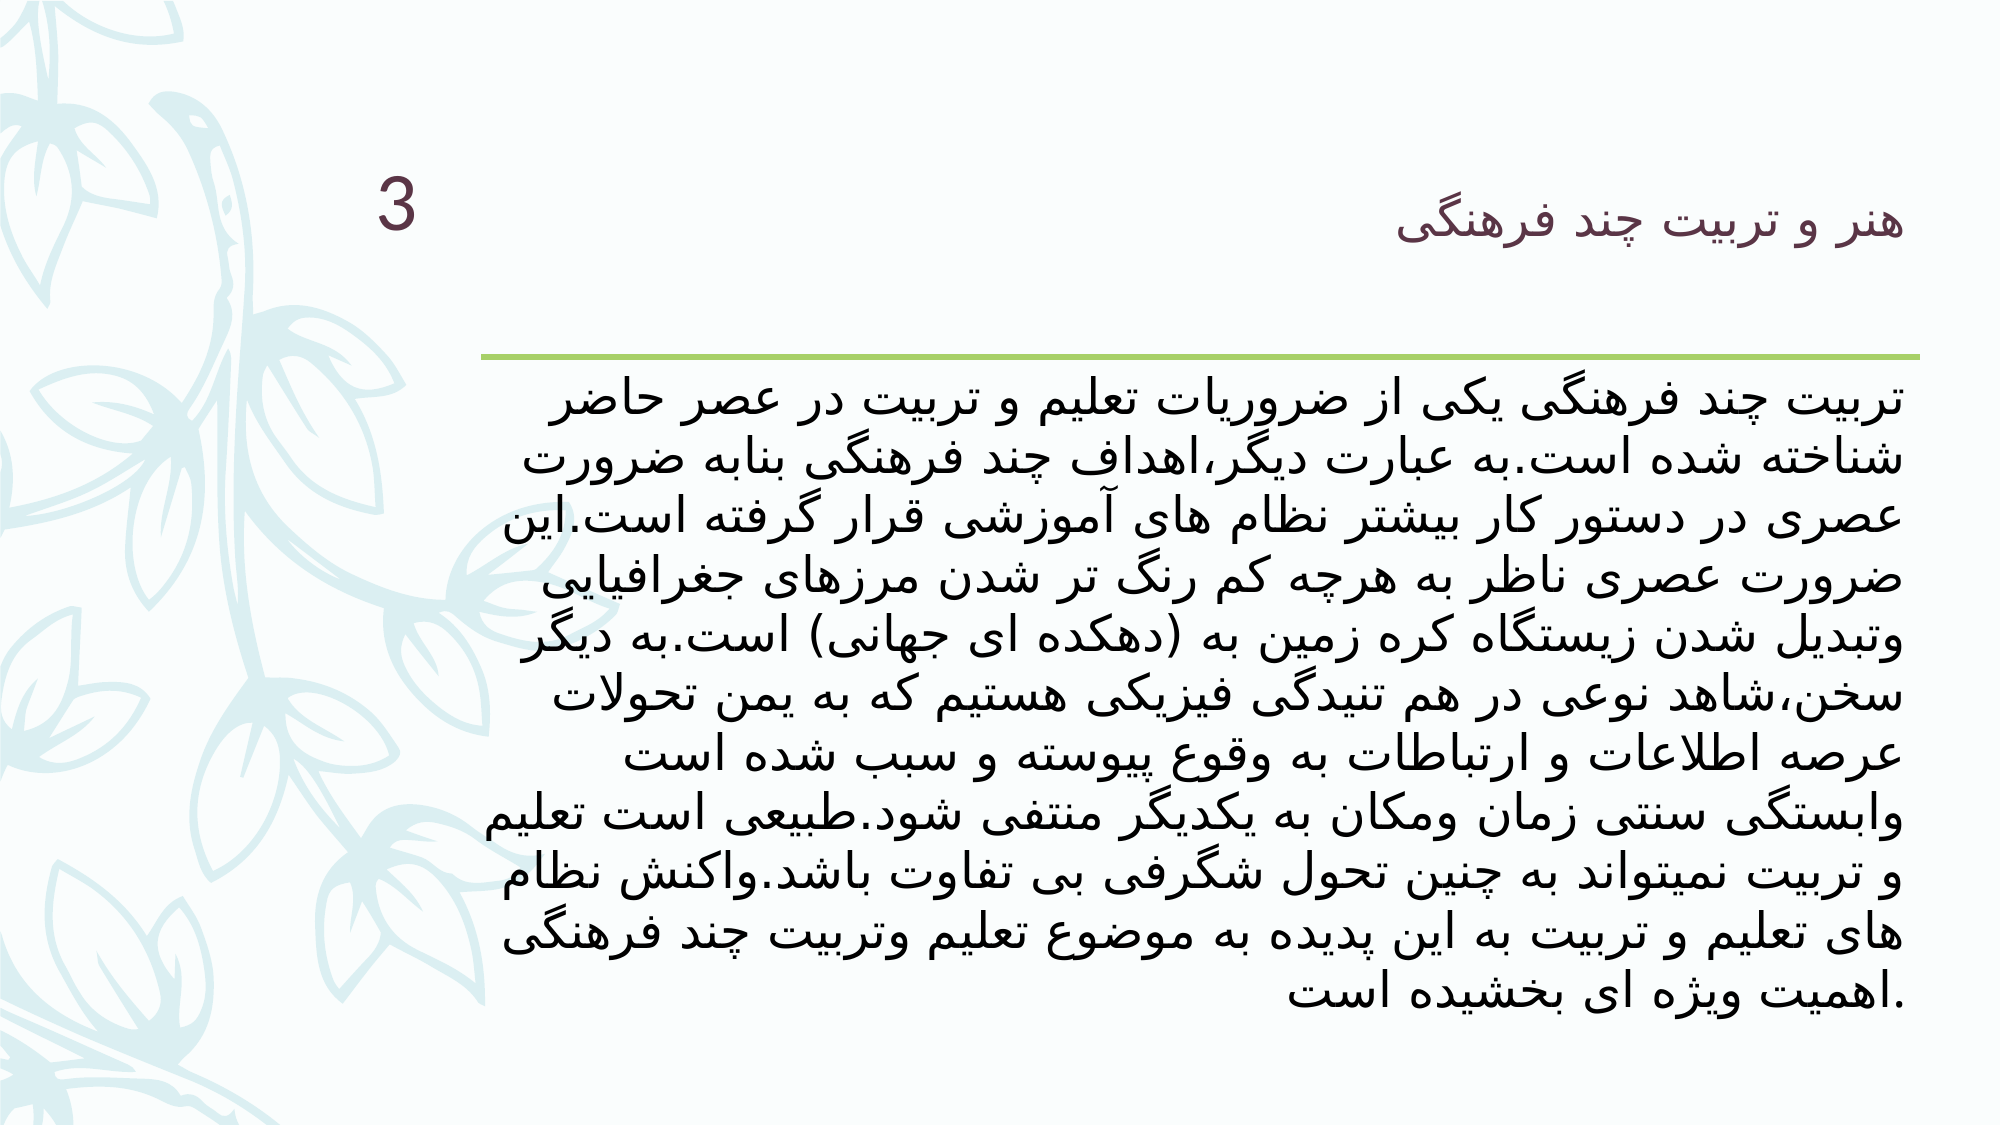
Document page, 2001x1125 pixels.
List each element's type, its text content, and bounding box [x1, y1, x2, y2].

text_box 3 [333, 119, 460, 255]
title هنر و تربیت چند فرهنگی تربیت چند فرهنگی یکی از ضروریات تعلیم و تربیت در عصر حاضر شناخته شده است.به عبارت دیگر،اهداف چند فرهنگی بنابه ضرورت عصری در دستور کار بیشتر نظام های آموزشی قرار گرفته است.این ضرورت عصری ناظر به هرچه کم رنگ تر شدن مرزهای جغرافیایی وتبدیل شدن زیستگاه کره زمین به (دهکده ای جهانی) است.به دیگر سخن،شاهد نوعی در هم تنیدگی فیزیکی هستیم که به یمن تحولات عرصه اطلاعات و ارتباطات به وقوع پیوسته و سبب شده است وابستگی سنتی زمان ومکان به یکدیگر منتفی شود.طبیعی است تعلیم و تربیت نمیتواند به چنین تحول شگرفی بی تفاوت باشد.واکنش نظام های تعلیم و تربیت به این پدیده به موضوع تعلیم وتربیت چند فرهنگی اهمیت ویژه ای بخشیده است. [458, 181, 1922, 1102]
